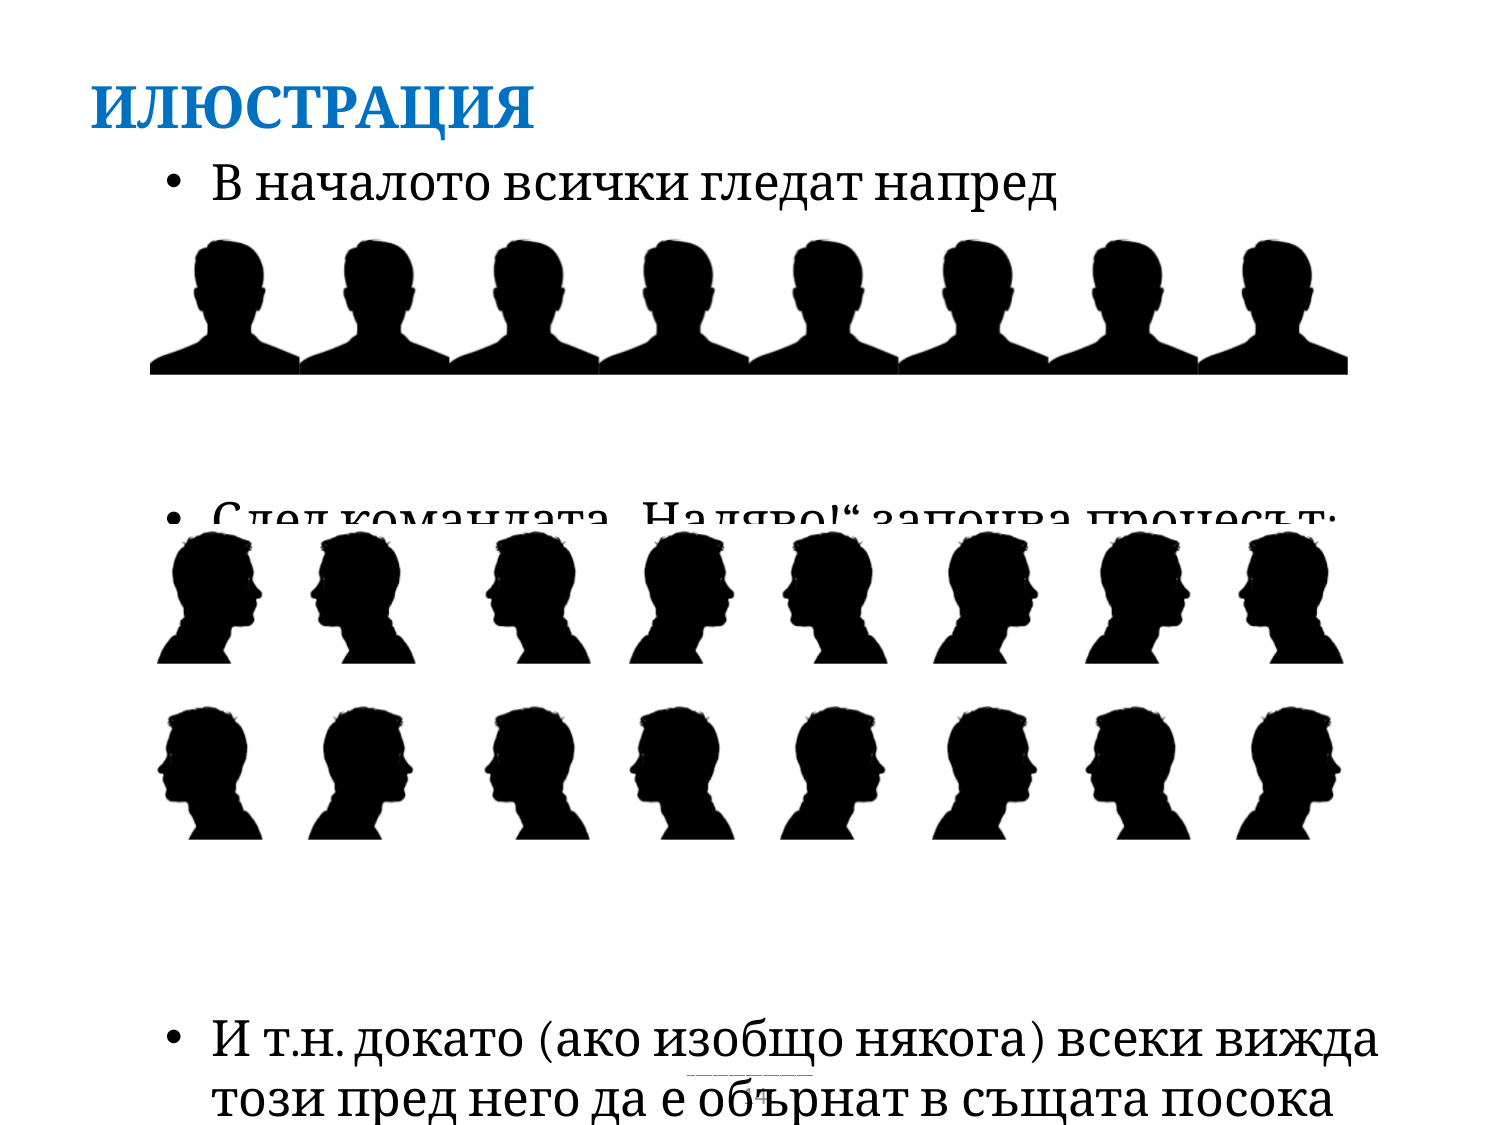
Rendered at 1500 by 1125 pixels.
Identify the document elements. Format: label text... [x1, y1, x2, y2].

picture [149, 524, 1351, 667]
picture [149, 237, 1351, 378]
slide_number 14 [579, 1065, 930, 1125]
picture [148, 699, 1350, 842]
list Илюстрация В началото всички гледат напред След командата „Наляво!“ започва процесът: И т.н. докато (ако изобщо някога) всеки вижда този пред него да е обърнат в същата посока [75, 62, 1450, 1063]
